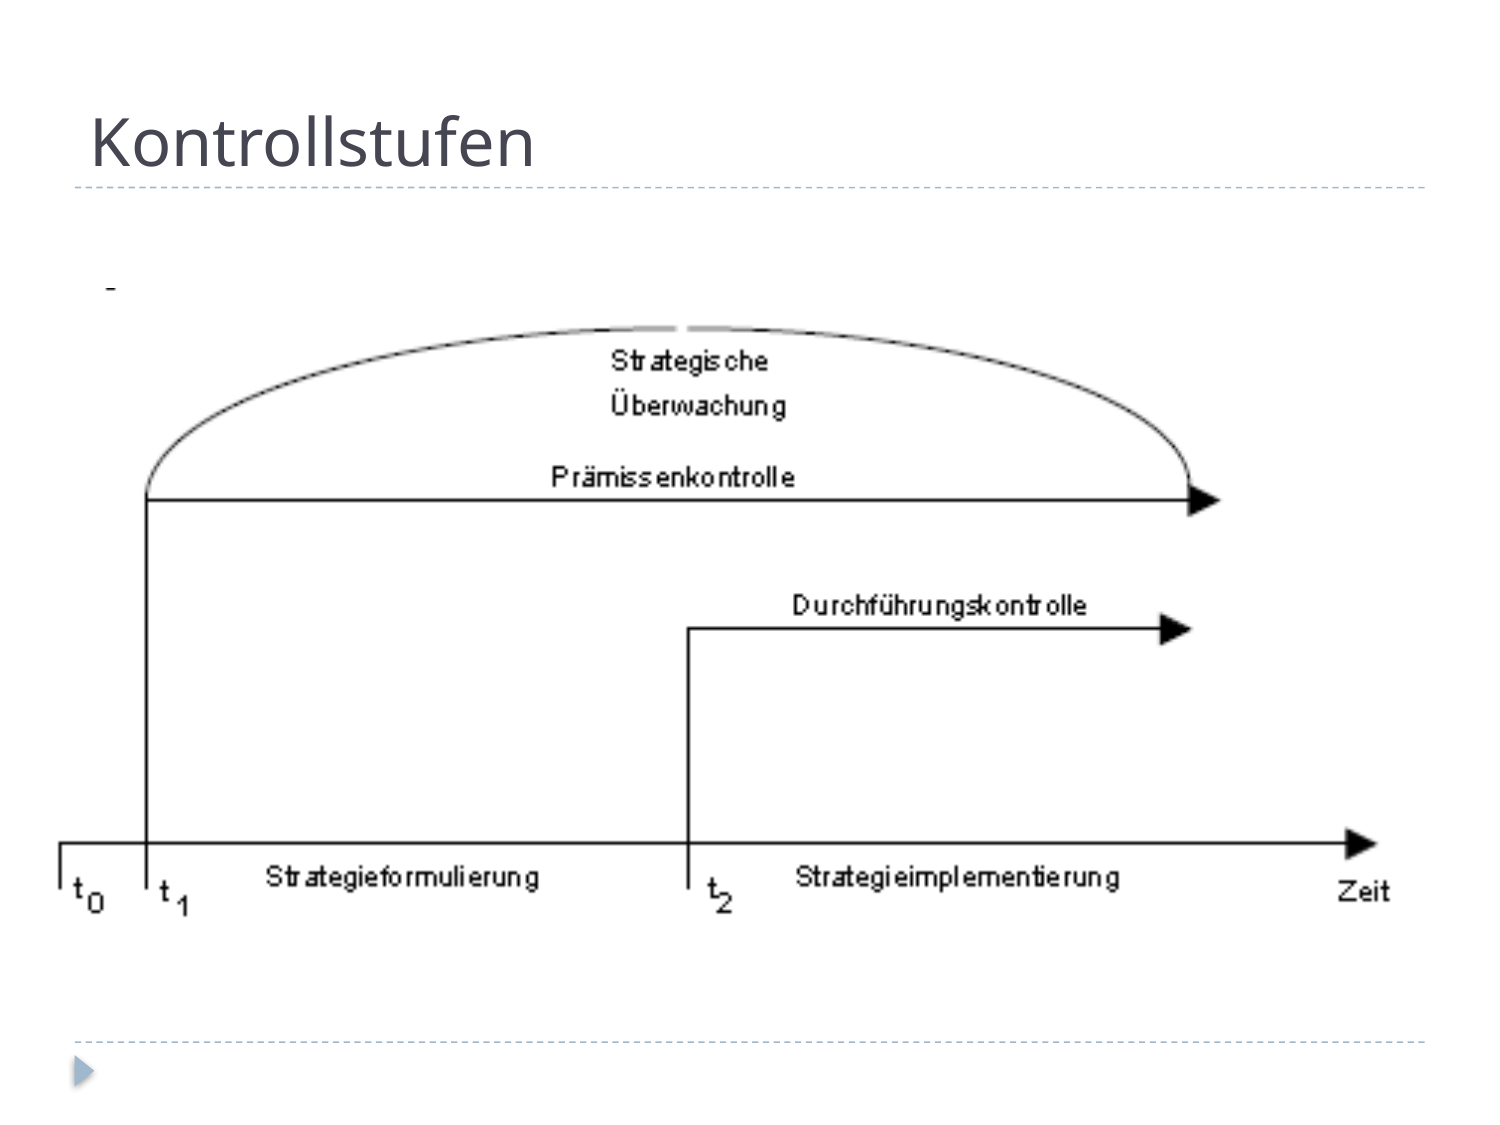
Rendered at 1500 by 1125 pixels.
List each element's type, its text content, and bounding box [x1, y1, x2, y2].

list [0, 288, 1447, 941]
title Kontrollstufen [75, 24, 1425, 188]
